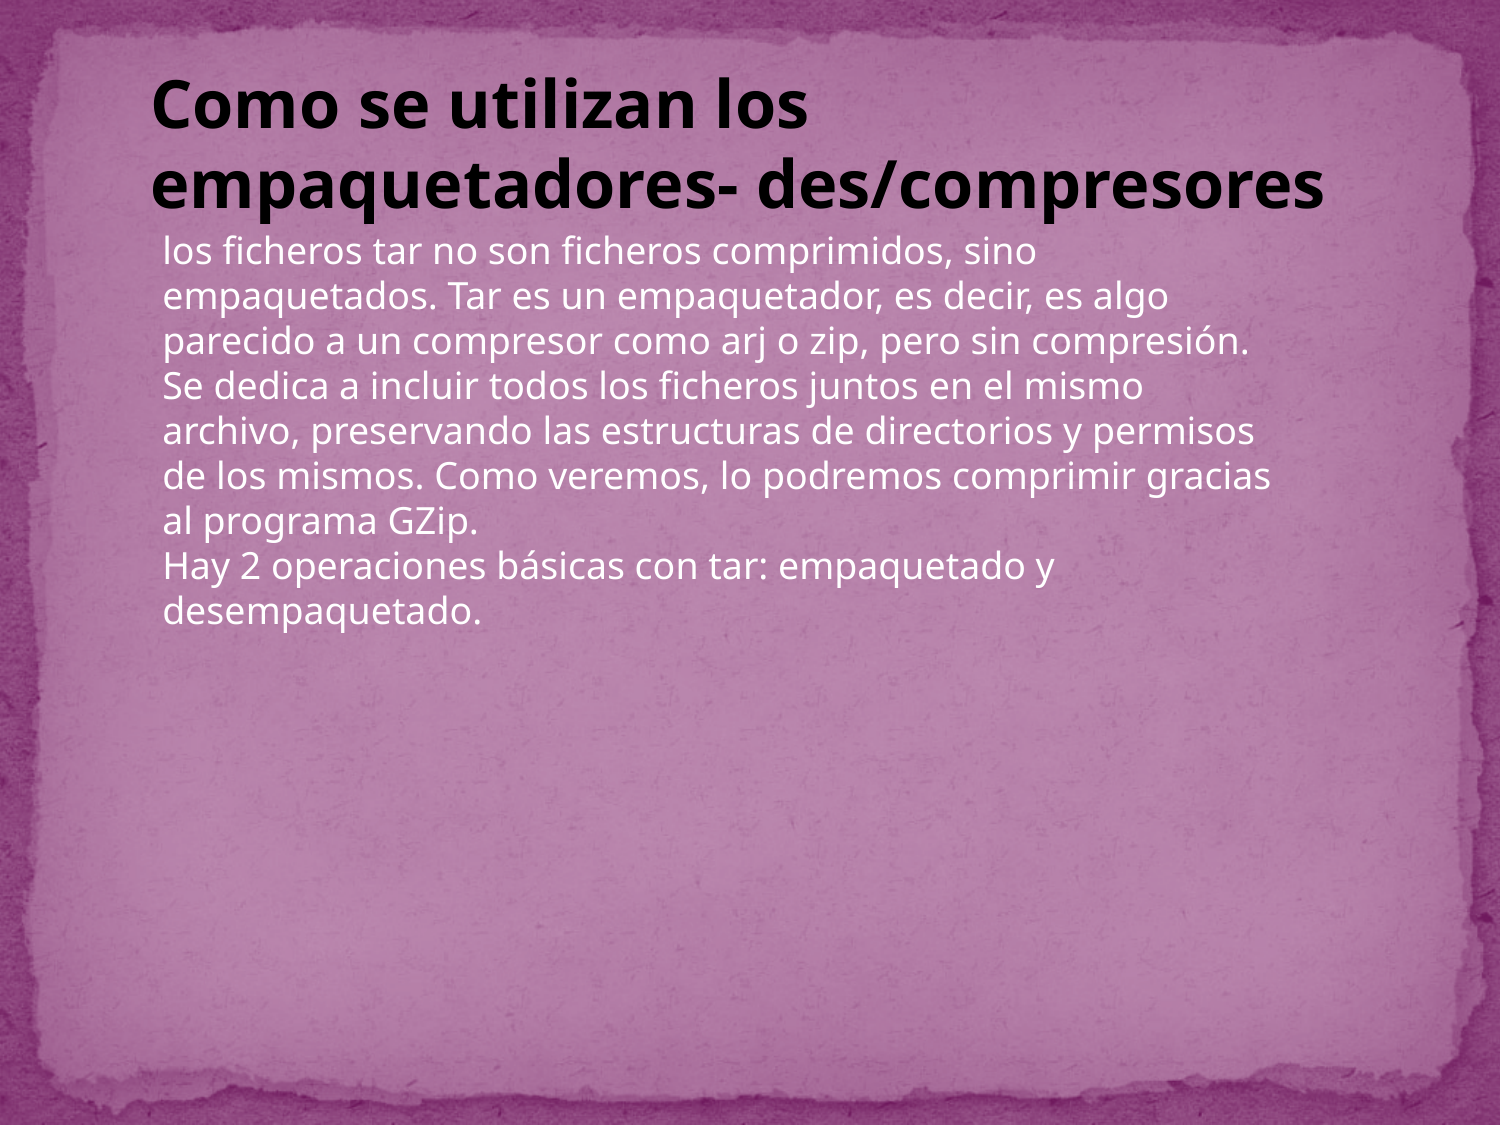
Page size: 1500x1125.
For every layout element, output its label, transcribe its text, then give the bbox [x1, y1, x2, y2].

text_box los ficheros tar no son ficheros comprimidos, sino empaquetados. Tar es un empaquetador, es decir, es algo parecido a un compresor como arj o zip, pero sin compresión. Se dedica a incluir todos los ficheros juntos en el mismo archivo, preservando las estructuras de directorios y permisos de los mismos. Como veremos, lo podremos comprimir gracias al programa GZip. Hay 2 operaciones básicas con tar: empaquetado y desempaquetado. [147, 219, 1294, 640]
text_box Como se utilizan los empaquetadores- des/compresores [135, 54, 1388, 230]
